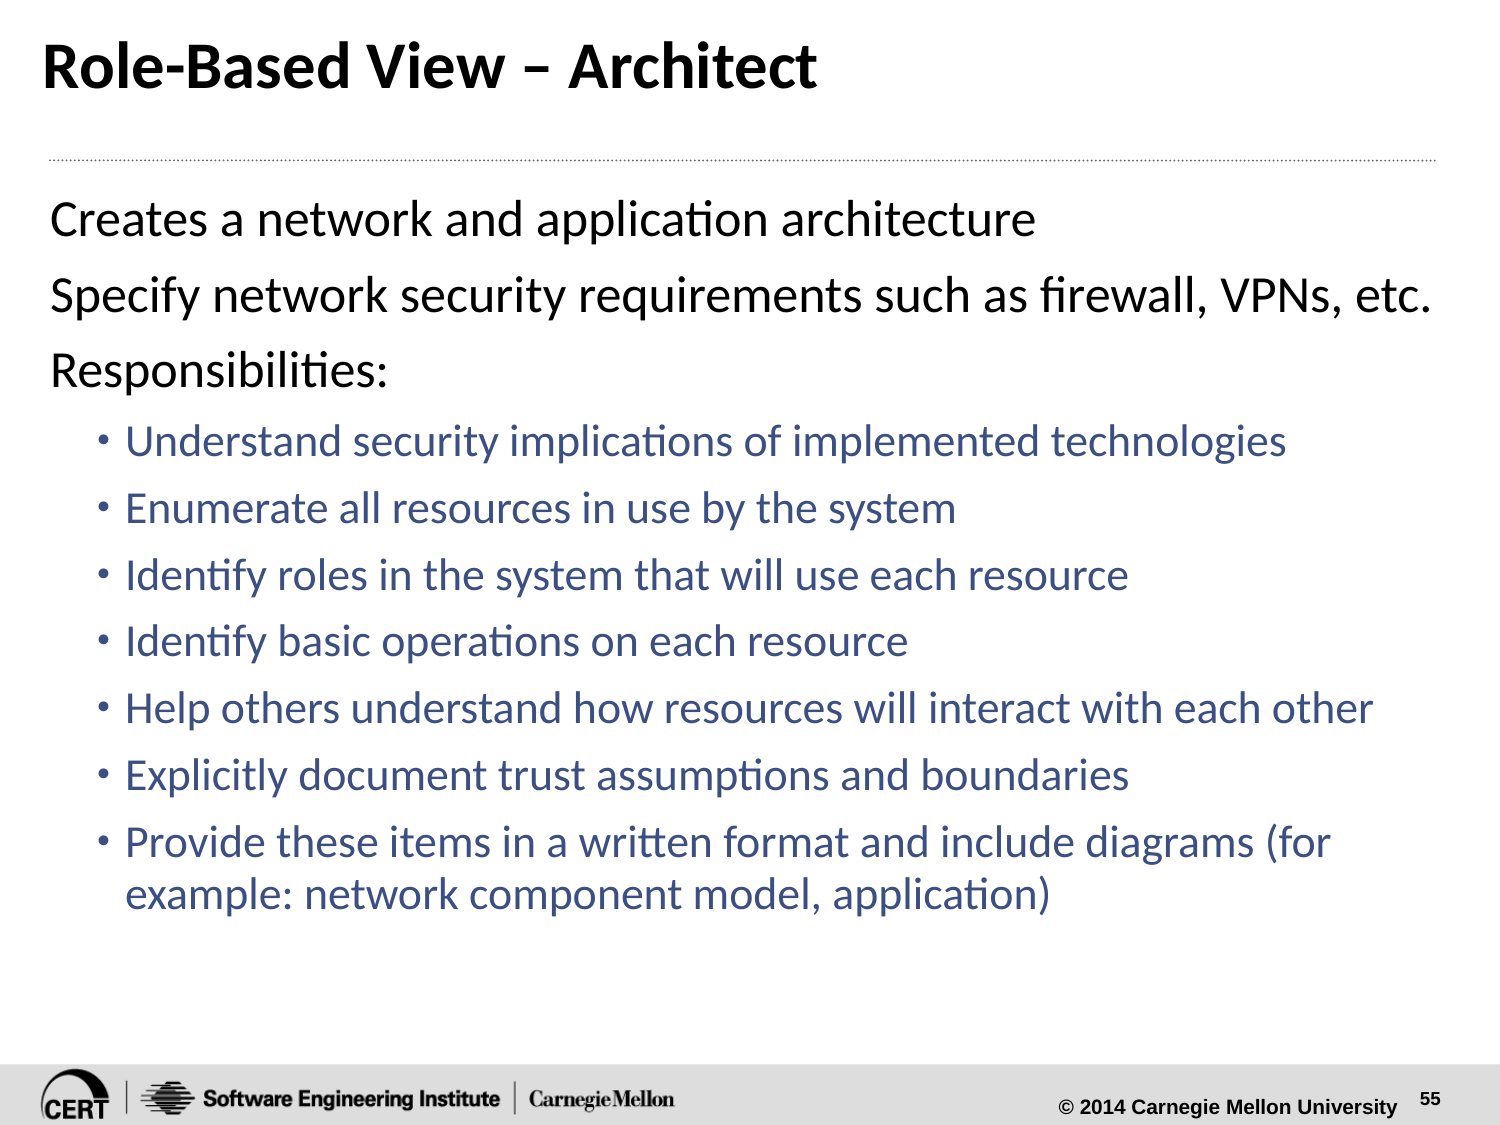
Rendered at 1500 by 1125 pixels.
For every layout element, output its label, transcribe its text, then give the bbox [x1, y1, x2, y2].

picture [24, 1065, 688, 1125]
title Role-Based View – Architect [42, 37, 1434, 155]
list Creates a network and application architecture Specify network security requirements such as firewall, VPNs, etc. Responsibilities: Understand security implications of implemented technologies Enumerate all resources in use by the system Identify roles in the system that will use each resource Identify basic operations on each resource Help others understand how resources will interact with each other Explicitly document trust assumptions and boundaries Provide these items in a written format and include diagrams (for example: network component model, application) [49, 187, 1438, 1063]
